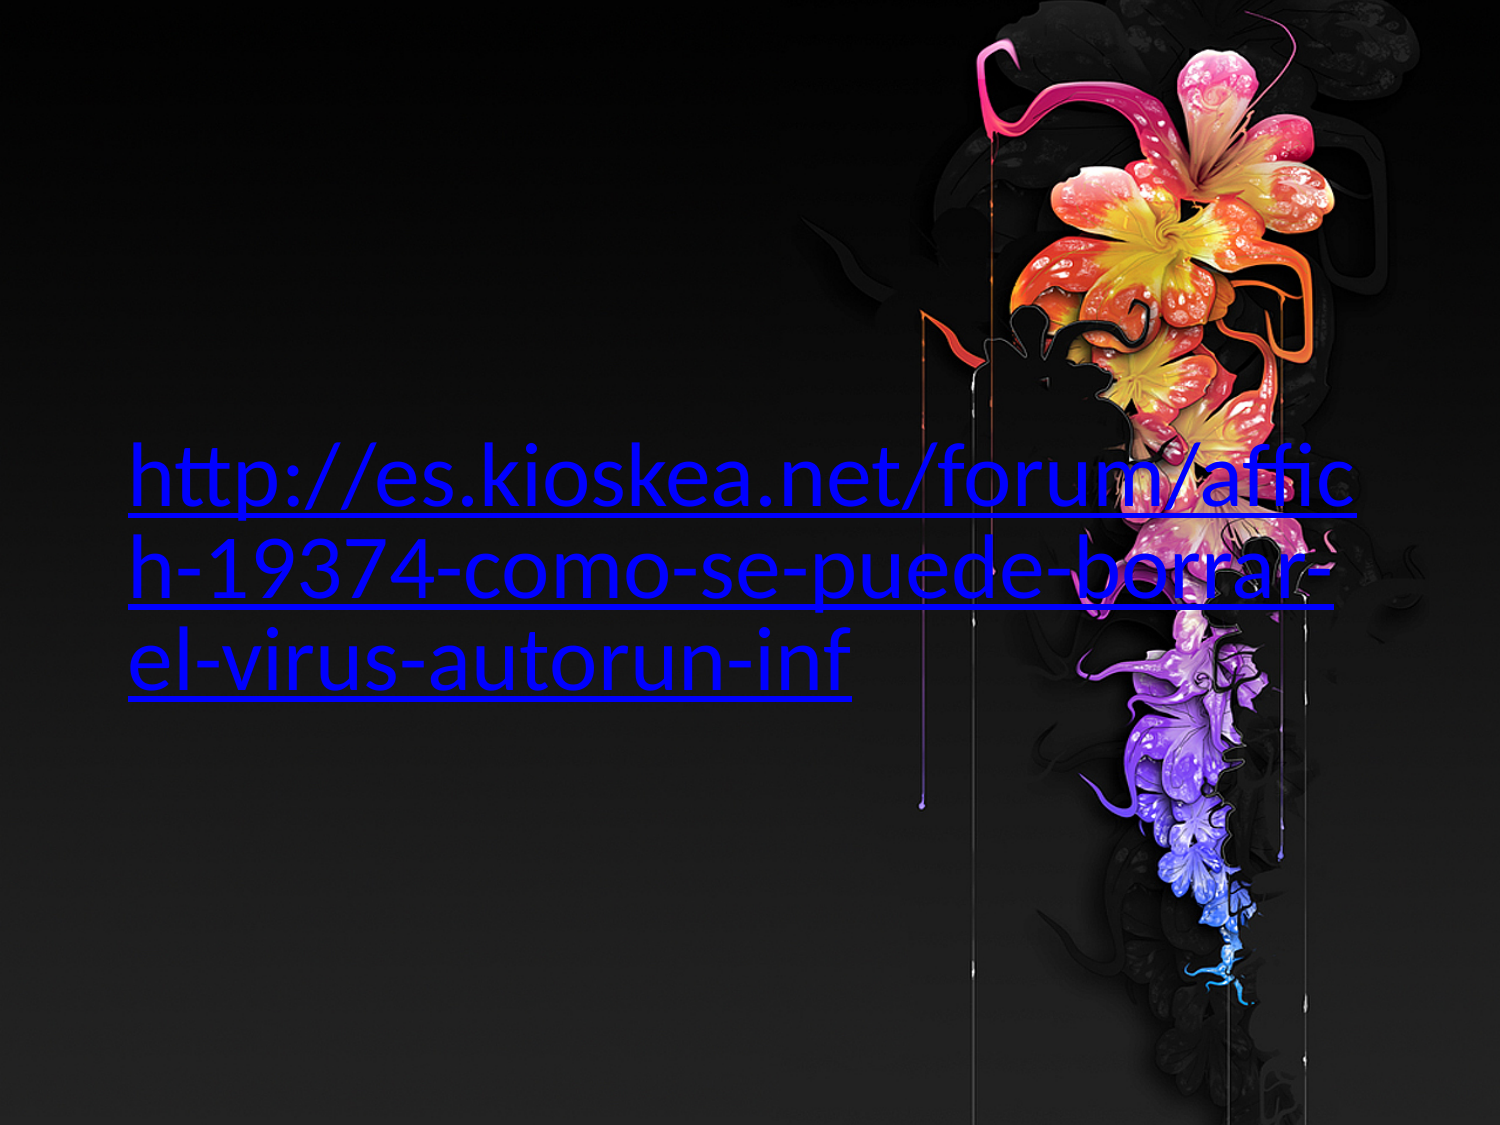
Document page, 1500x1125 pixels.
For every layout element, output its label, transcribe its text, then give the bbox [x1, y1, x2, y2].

title http://es.kioskea.net/forum/affich-19374-como-se-puede-borrar-el-virus-autorun-inf [112, 349, 1388, 591]
picture [0, 0, 1500, 1125]
